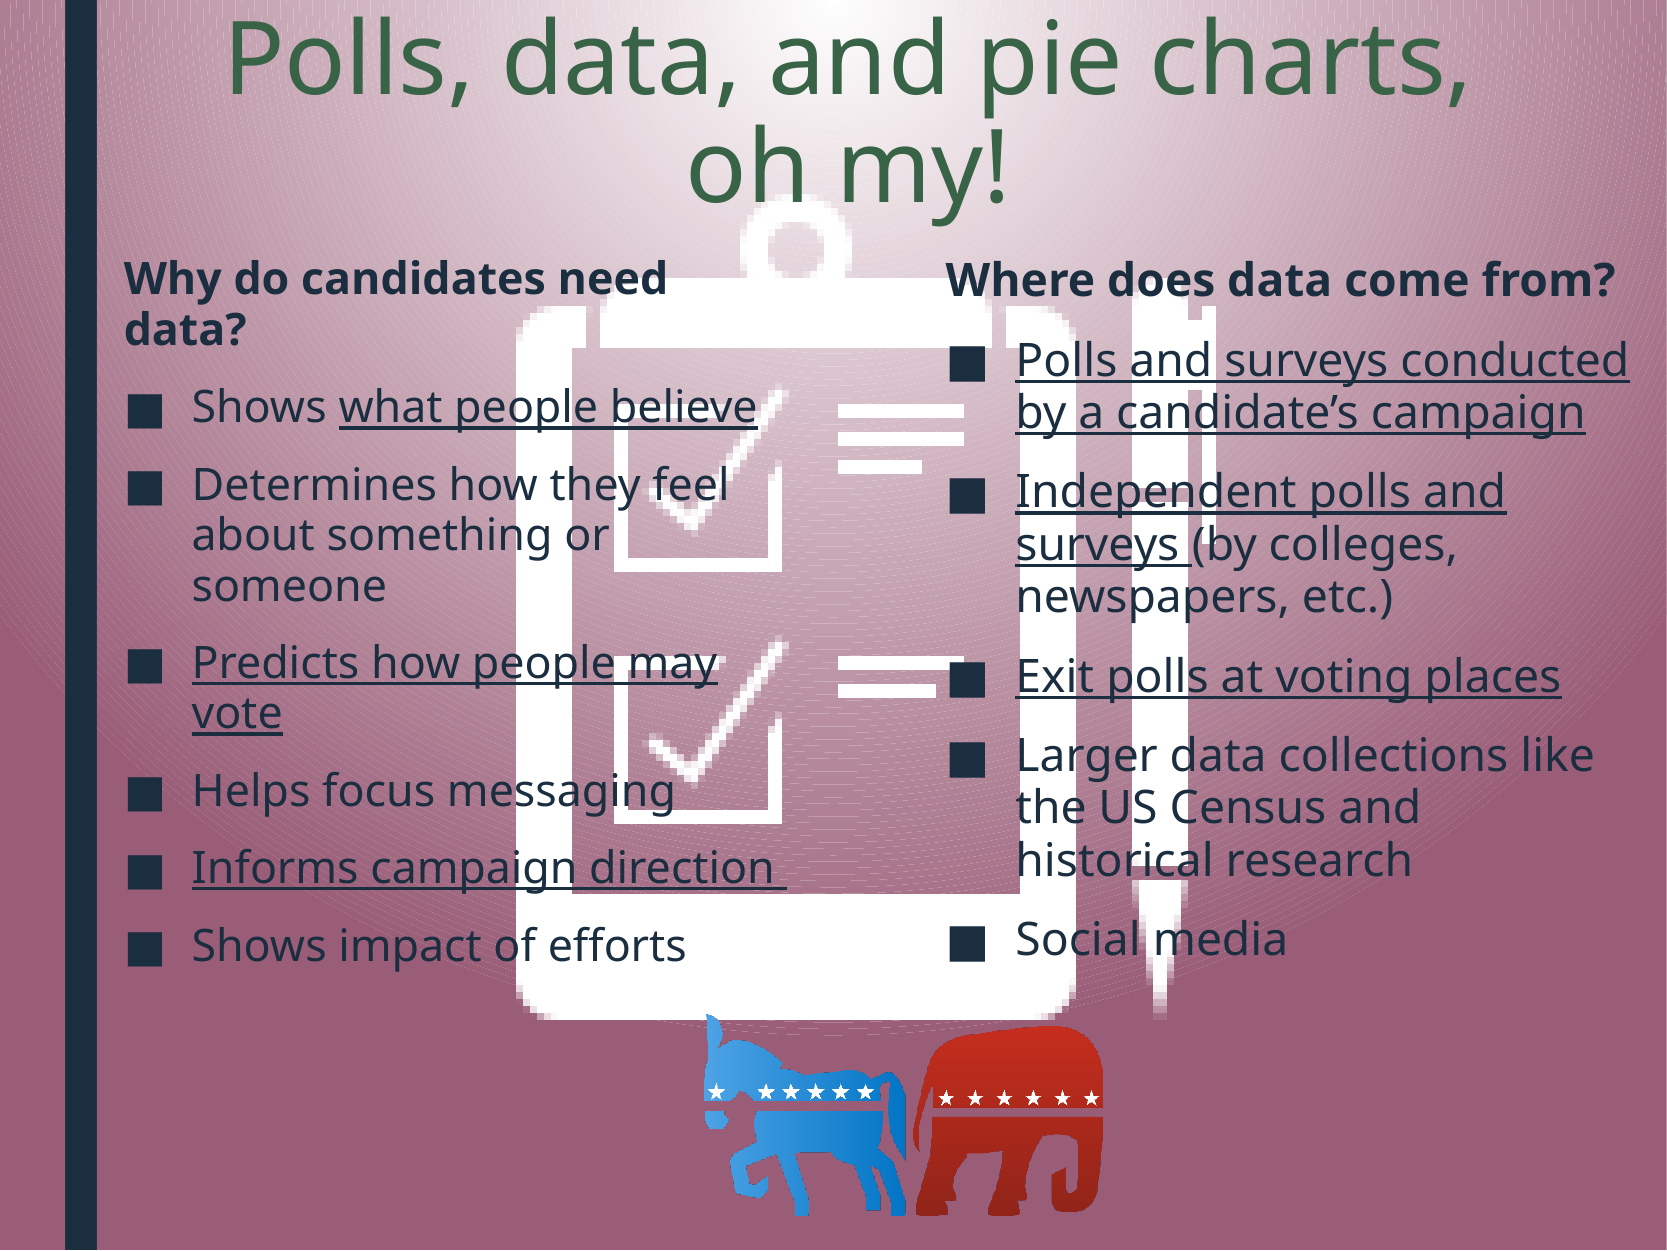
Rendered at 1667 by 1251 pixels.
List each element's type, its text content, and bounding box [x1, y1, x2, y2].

list Where does data come from? Polls and surveys conducted by a candidate’s campaign Independent polls and surveys (by colleges, newspapers, etc.) Exit polls at voting places Larger data collections like the US Census and historical research Social media [1315, 247, 1647, 982]
picture [418, 166, 1315, 1220]
title Polls, data, and pie charts, oh my! [192, 0, 1505, 247]
list Why do candidates need data? Shows what people believe Determines how they feel about something or someone Predicts how people may vote Helps focus messaging Informs campaign direction Shows impact of efforts [108, 247, 418, 982]
